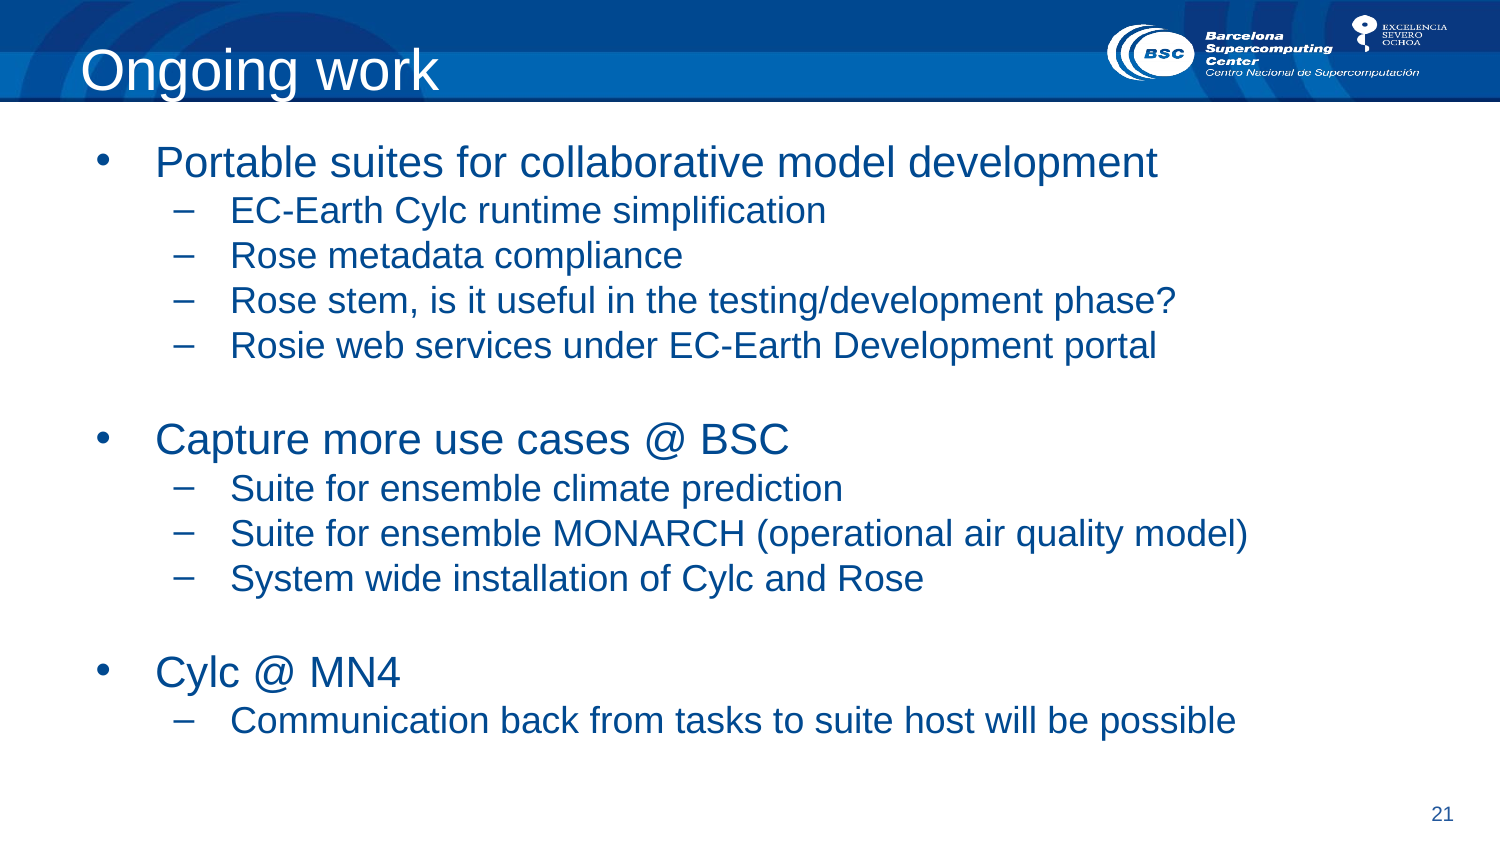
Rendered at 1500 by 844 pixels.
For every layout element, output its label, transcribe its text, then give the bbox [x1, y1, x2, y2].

list Portable suites for collaborative model development EC-Earth Cylc runtime simplification Rose metadata compliance Rose stem, is it useful in the testing/development phase? Rosie web services under EC-Earth Development portal Capture more use cases @ BSC Suite for ensemble climate prediction Suite for ensemble MONARCH (operational air quality model) System wide installation of Cylc and Rose Cylc @ MN4 Communication back from tasks to suite host will be possible [64, 118, 1432, 782]
picture [0, 0, 1500, 102]
title Ongoing work [65, 17, 1081, 102]
